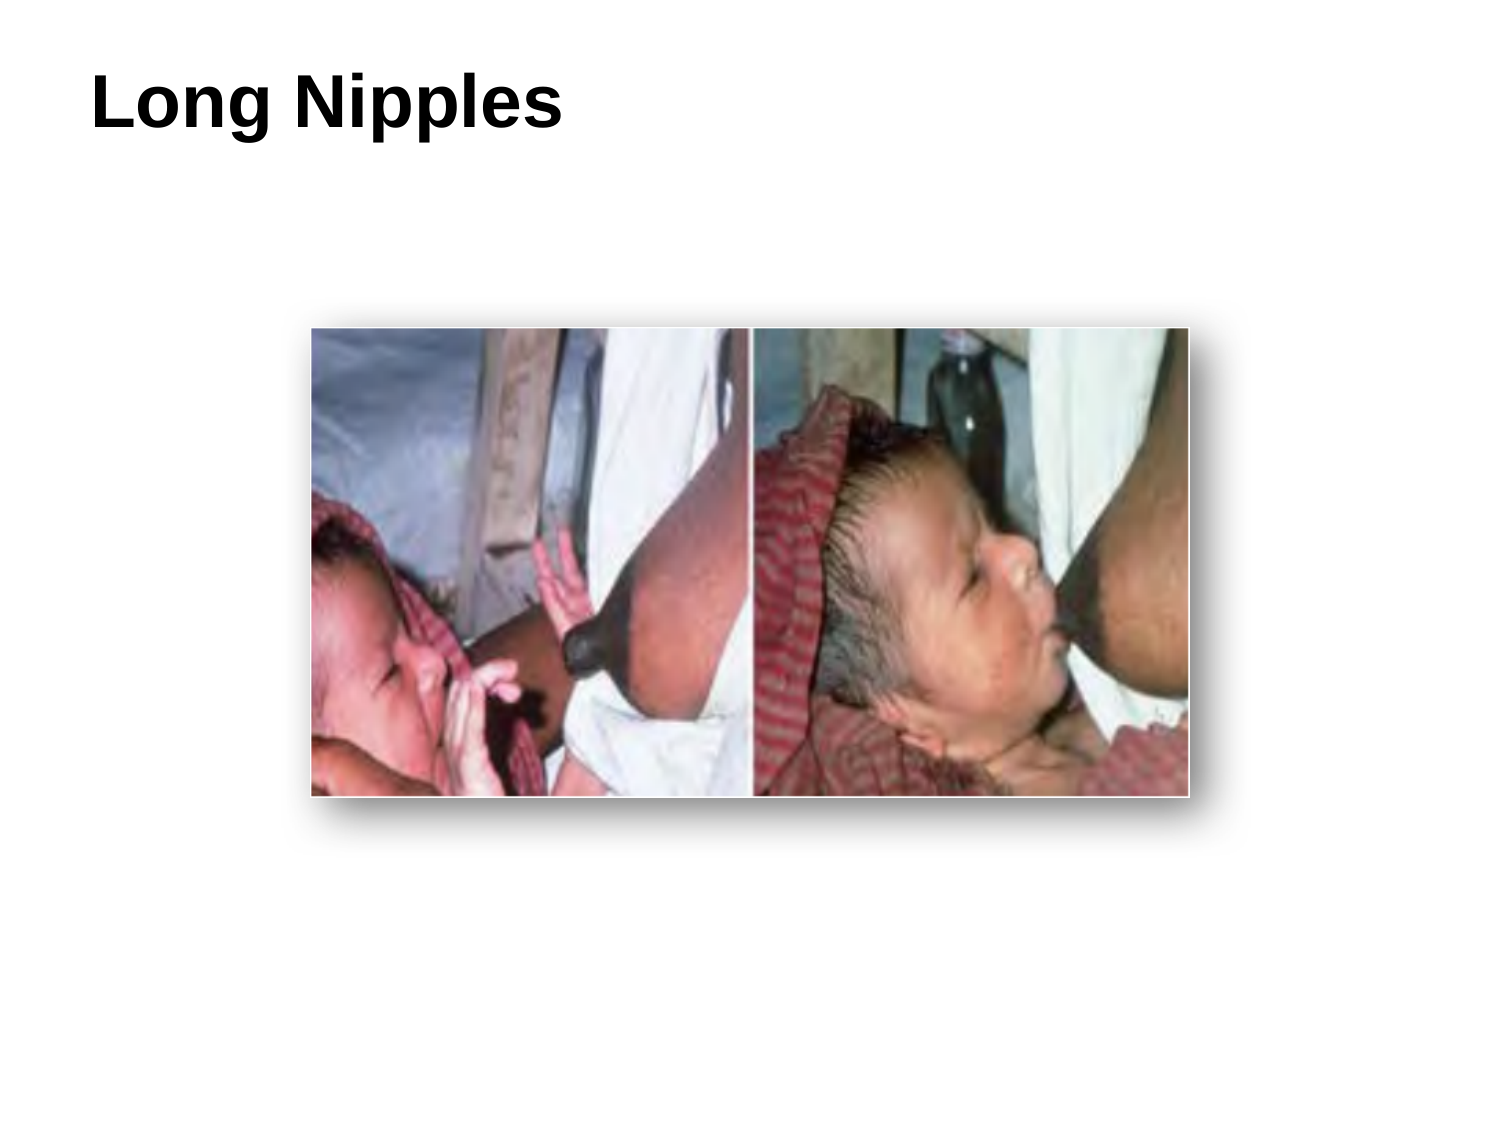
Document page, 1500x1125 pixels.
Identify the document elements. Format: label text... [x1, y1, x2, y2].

picture [310, 327, 1190, 798]
title Long Nipples [74, 44, 1426, 233]
